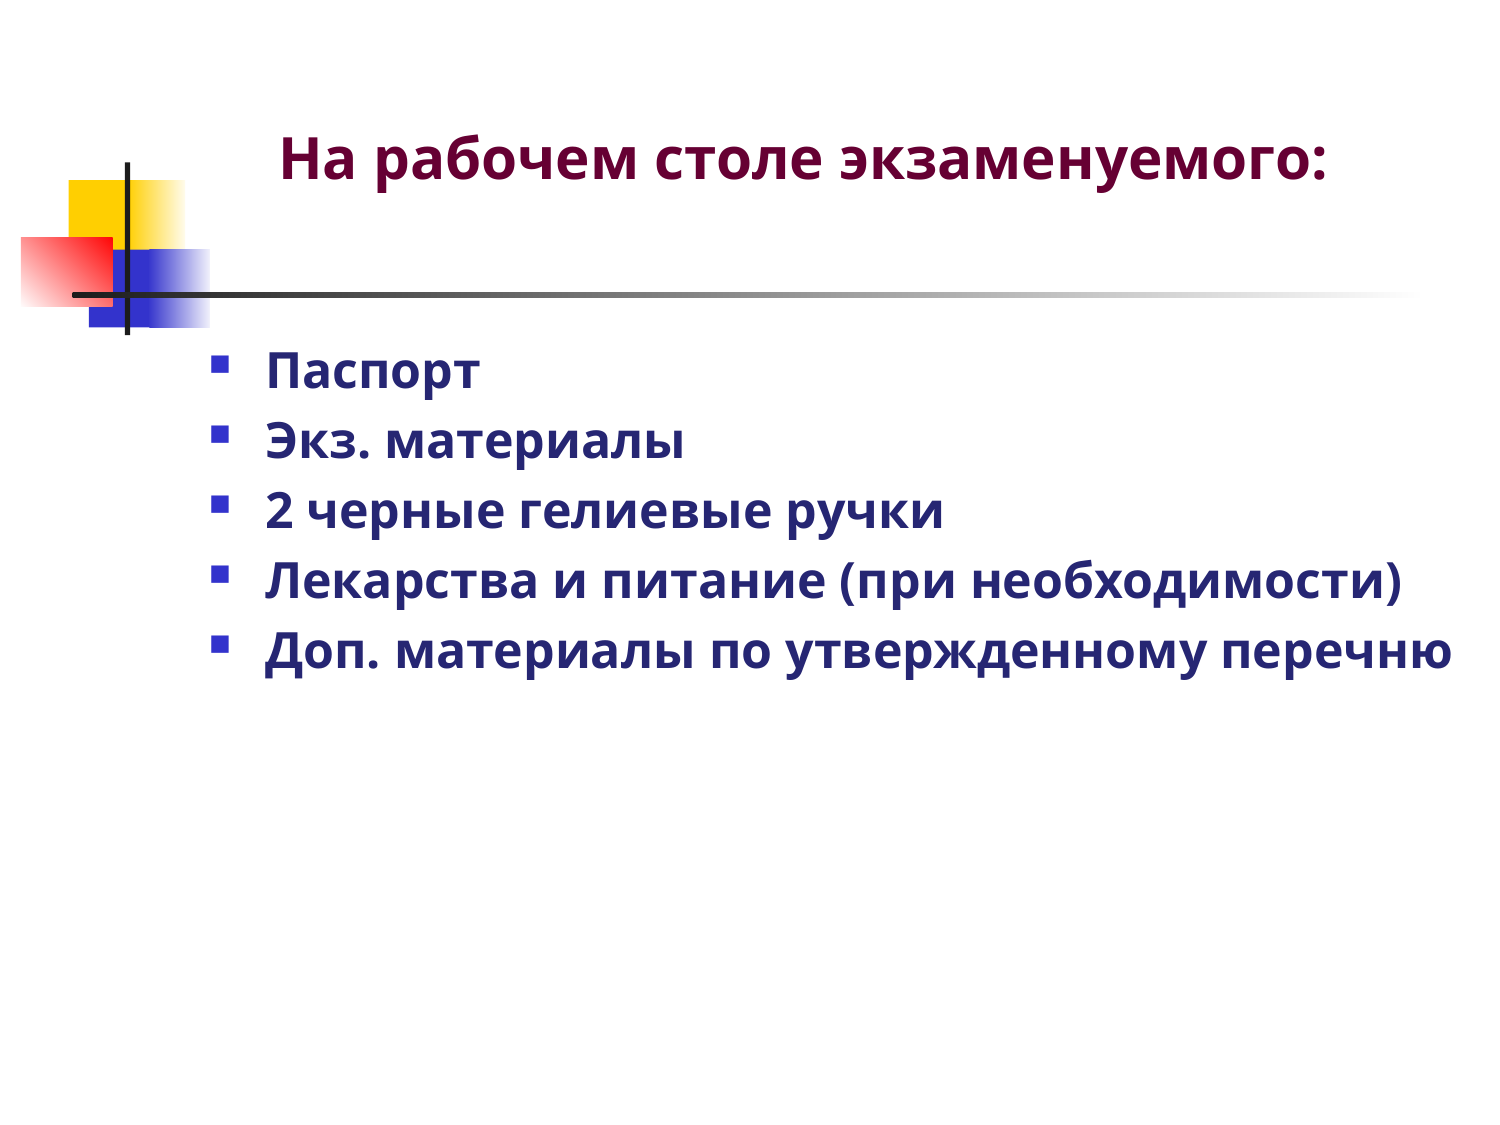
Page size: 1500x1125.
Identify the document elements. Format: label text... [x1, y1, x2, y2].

title На рабочем столе экзаменуемого: [164, 70, 1443, 200]
list Паспорт Экз. материалы 2 черные гелиевые ручки Лекарства и питание (при необходимости) Доп. материалы по утвержденному перечню [193, 331, 1469, 1006]
